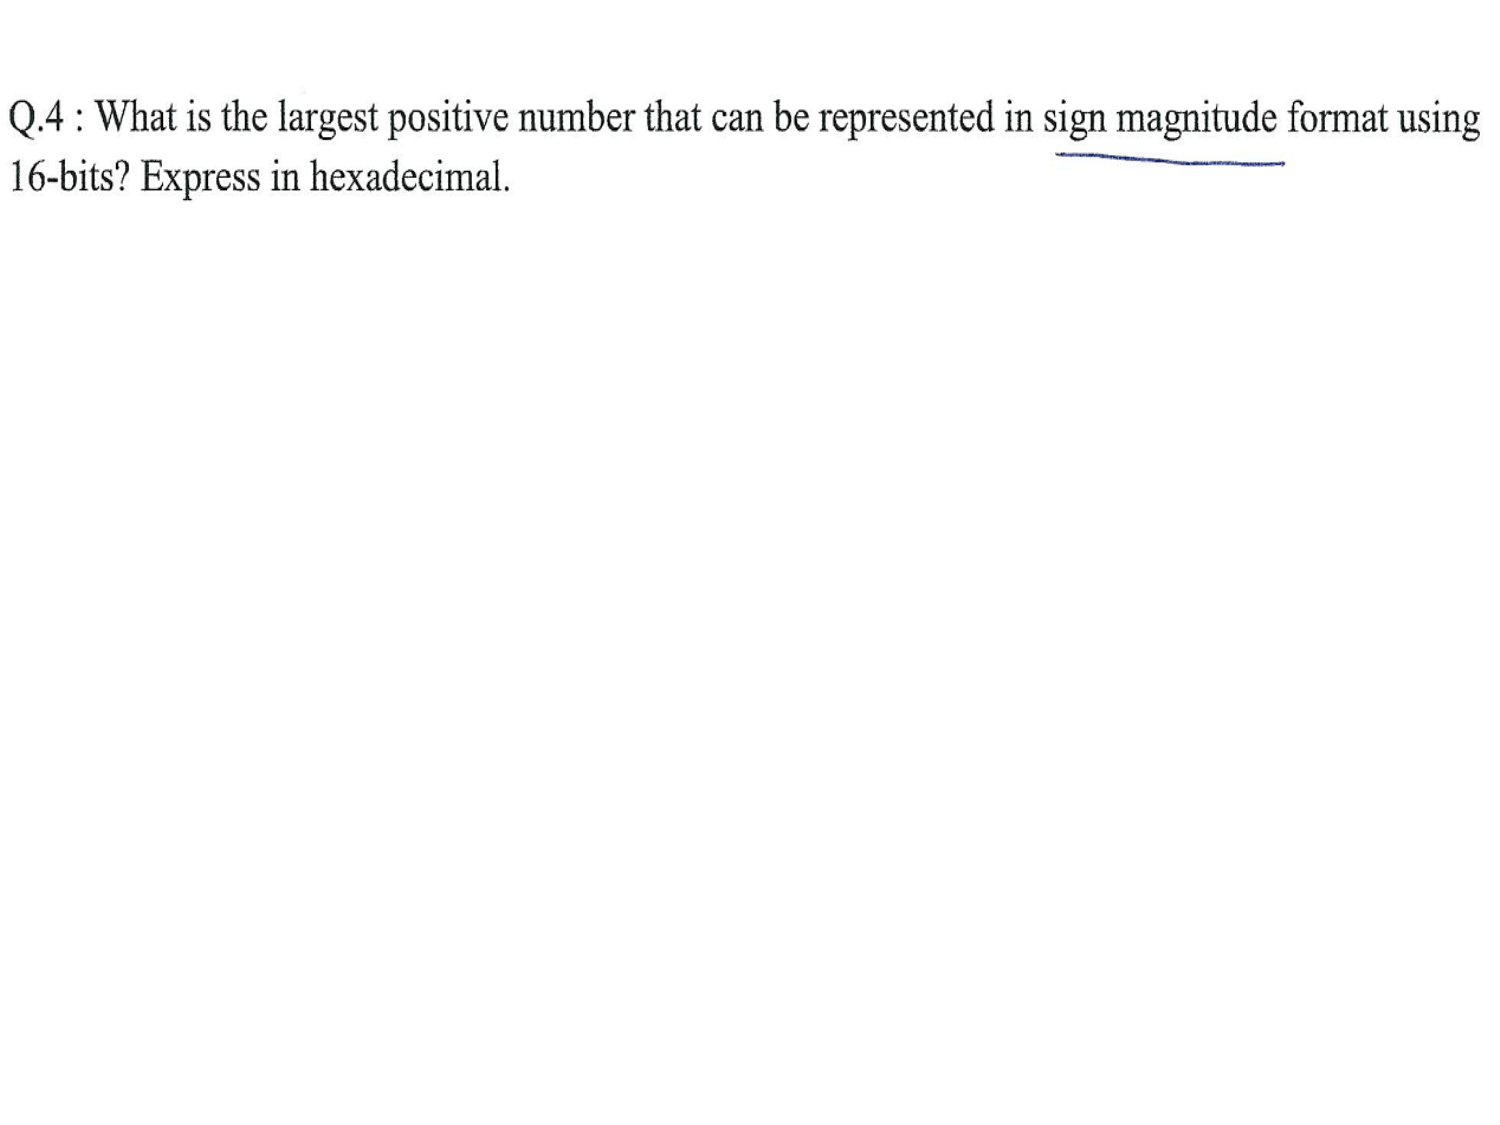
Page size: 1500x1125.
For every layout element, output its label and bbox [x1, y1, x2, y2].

picture [0, 87, 1500, 213]
